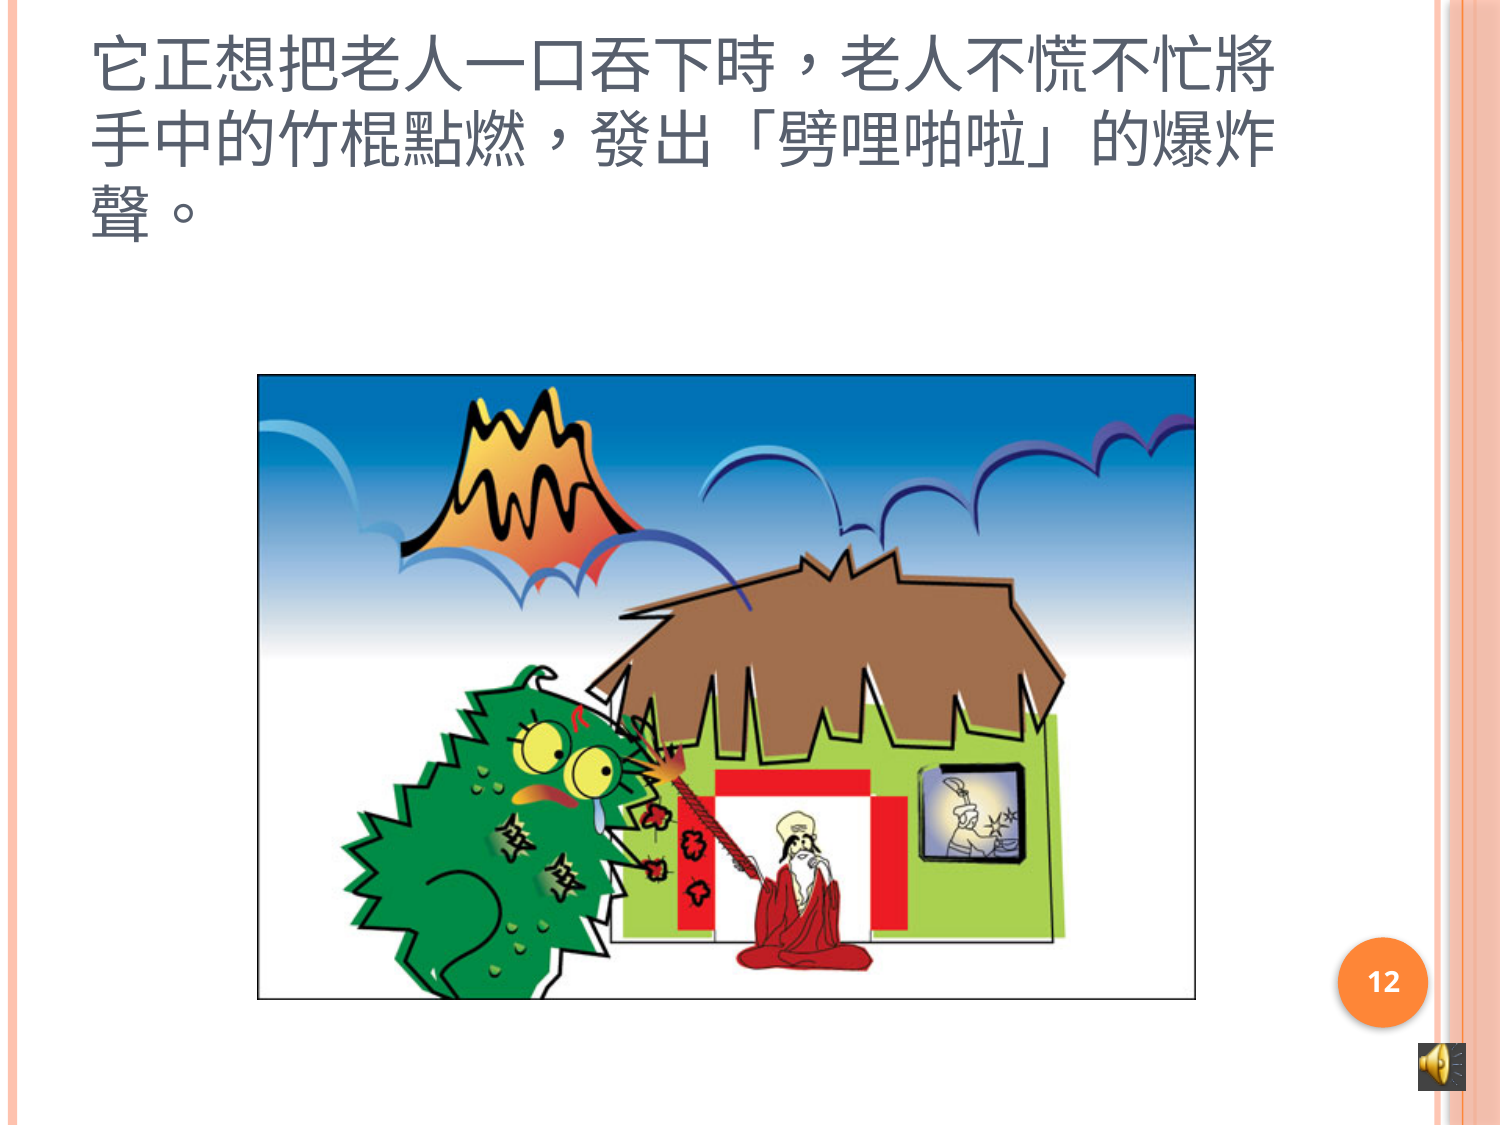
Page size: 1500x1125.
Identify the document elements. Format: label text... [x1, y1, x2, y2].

picture [1416, 1041, 1468, 1093]
title 它正想把老人一口吞下時，老人不慌不忙將手中的竹棍點燃，發出「劈哩啪啦」的爆炸聲。 [75, 58, 1300, 258]
slide_number 12 [1333, 940, 1434, 1026]
picture [257, 374, 1196, 1001]
